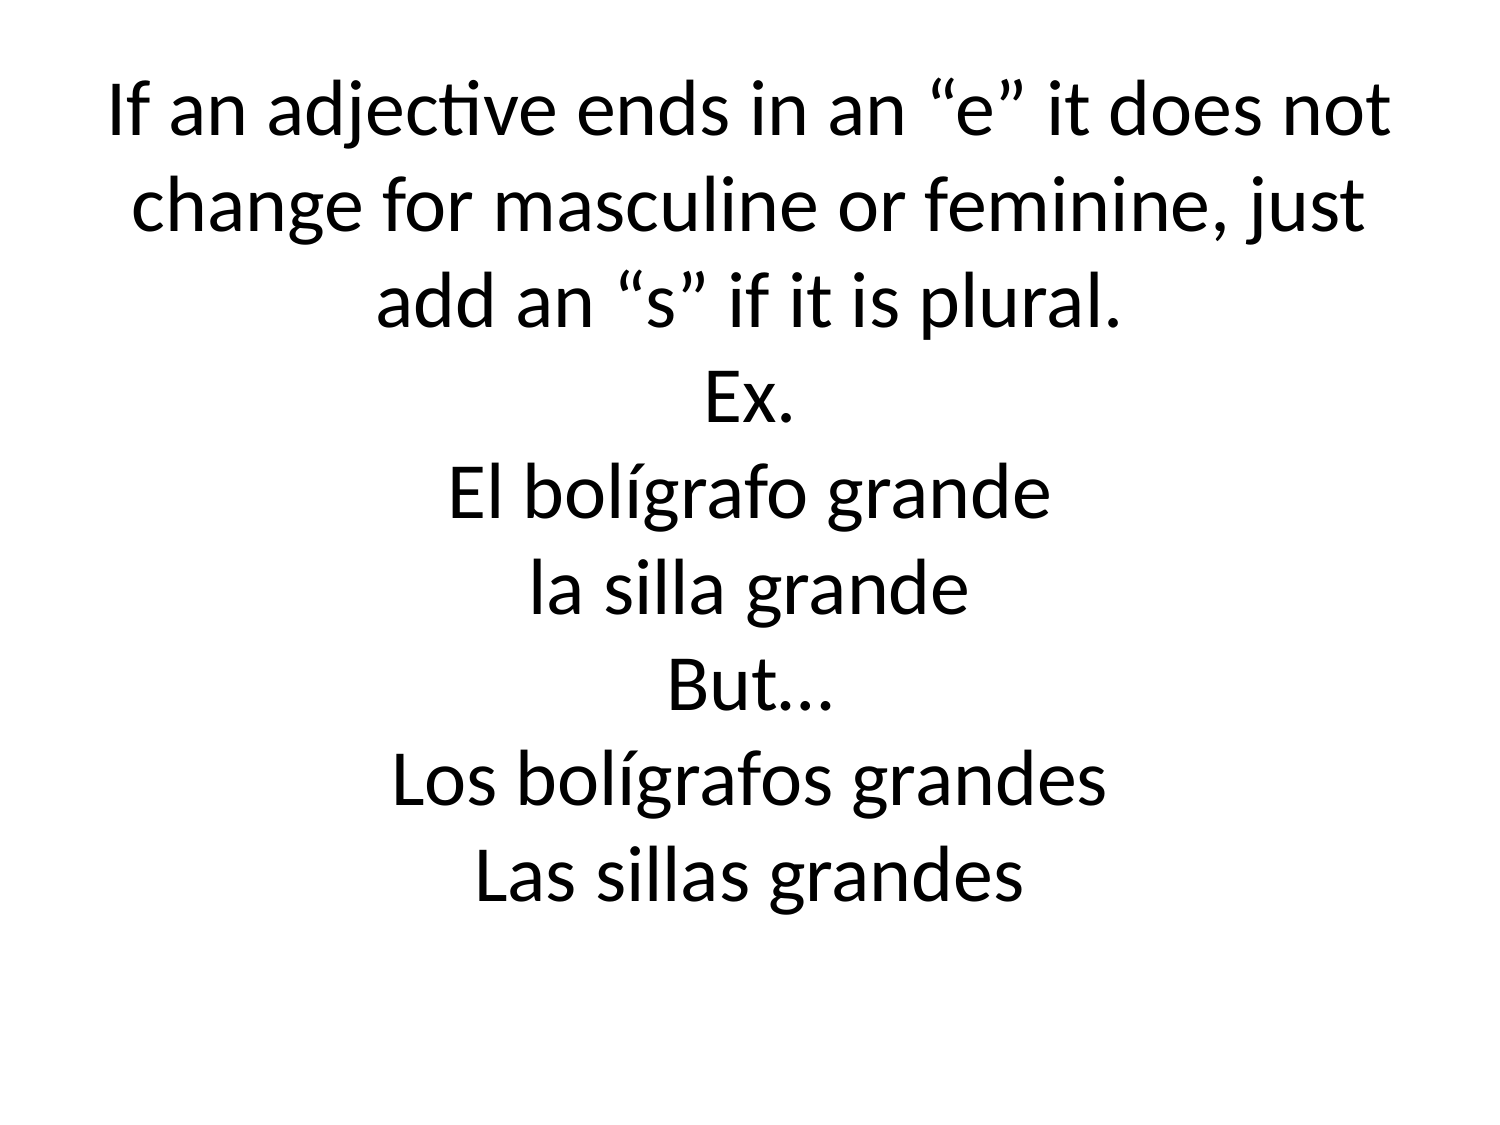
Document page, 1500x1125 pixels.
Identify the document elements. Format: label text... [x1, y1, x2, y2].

title If an adjective ends in an “e” it does not change for masculine or feminine, just add an “s” if it is plural. Ex. El bolígrafo grande la silla grande But… Los bolígrafos grandes Las sillas grandes [75, 45, 1425, 1024]
